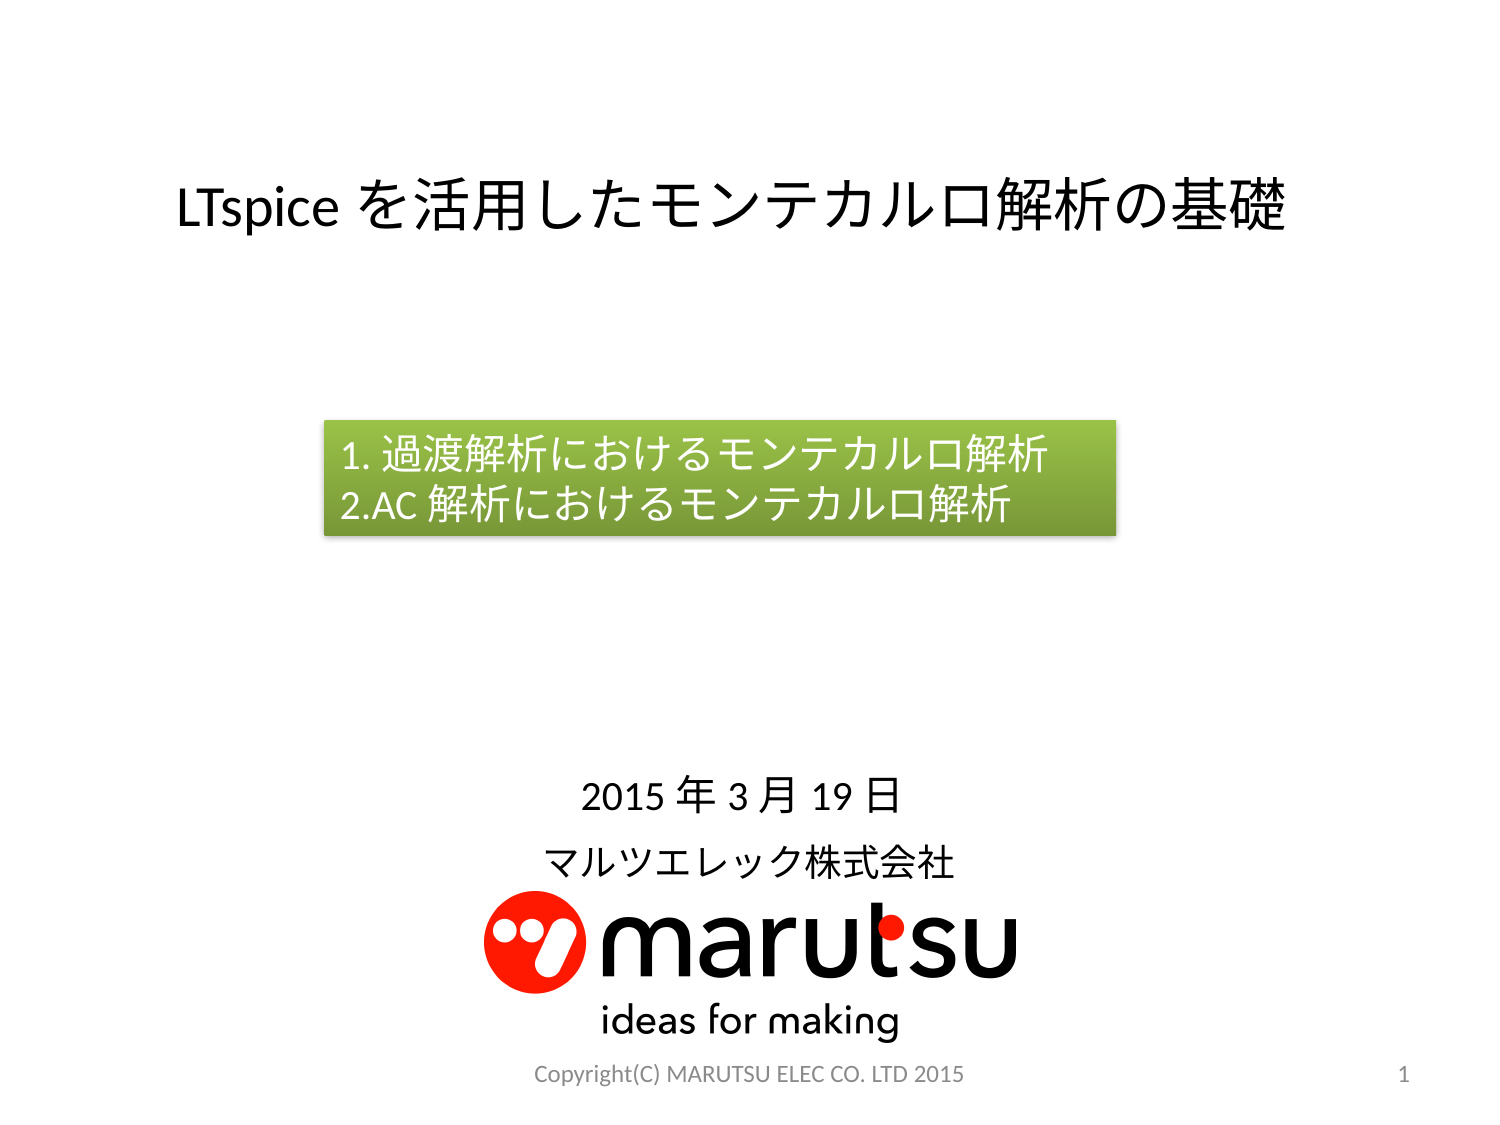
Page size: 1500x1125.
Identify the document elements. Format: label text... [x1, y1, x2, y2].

footer Copyright(C) MARUTSU ELEC CO. LTD 2015 [512, 1050, 988, 1103]
text_box LTspiceを活用したモンテカルロ解析の基礎 [161, 160, 1302, 246]
slide_number 1 [1074, 1042, 1425, 1103]
text_box 1.過渡解析におけるモンテカルロ解析 2.AC解析におけるモンテカルロ解析 [324, 420, 1117, 536]
picture [484, 891, 1016, 1044]
text_box 2015年3月19日 [565, 761, 920, 827]
text_box マルツエレック株式会社 [527, 831, 970, 890]
